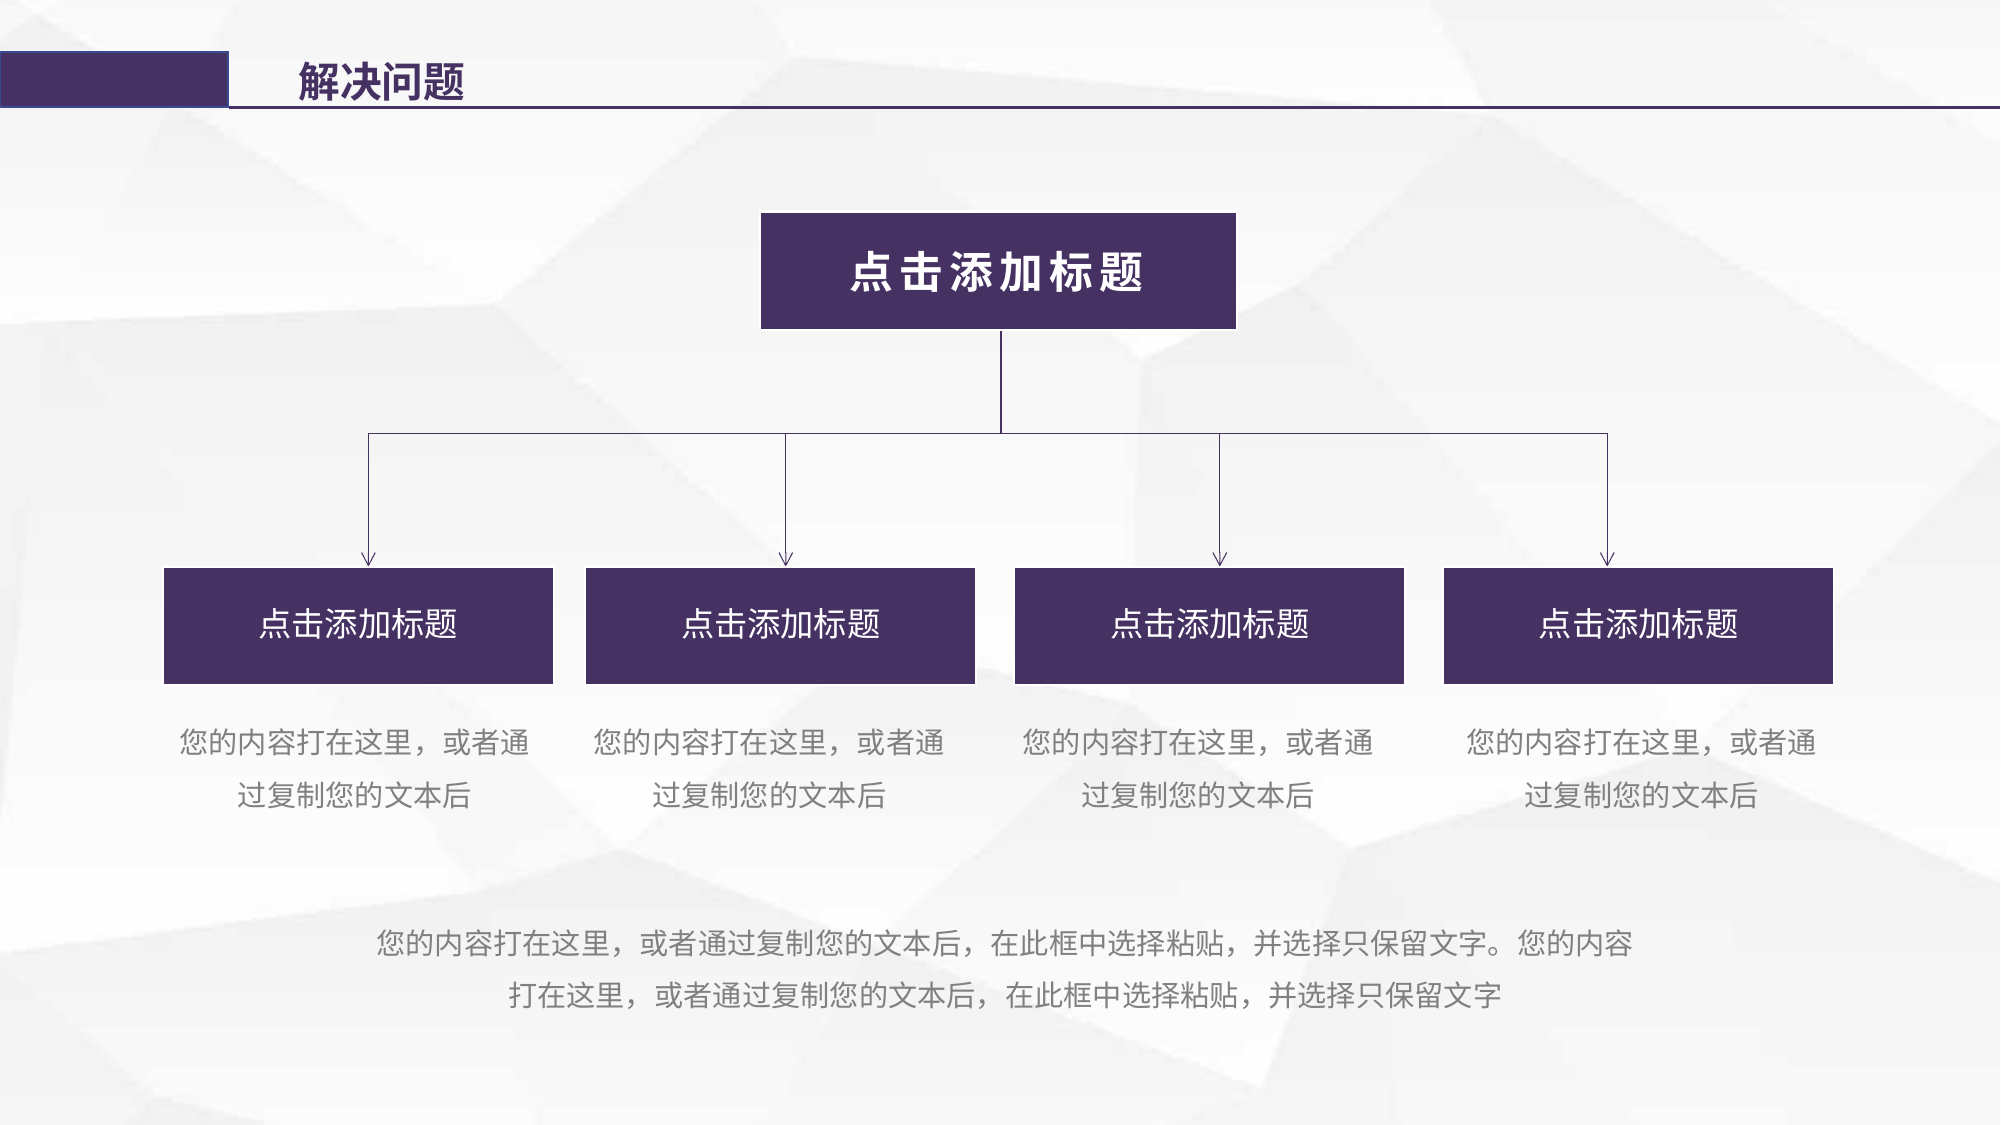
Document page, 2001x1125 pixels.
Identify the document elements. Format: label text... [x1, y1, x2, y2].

text_box 您的内容打在这里，或者通过复制您的文本后 [990, 697, 1406, 822]
text_box [0, 51, 229, 108]
text_box 解决问题 [283, 48, 822, 107]
text_box 解决问题 [283, 108, 822, 113]
text_box 您的内容打在这里，或者通过复制您的文本后 [1434, 697, 1849, 822]
text_box 您的内容打在这里，或者通过复制您的文本后 [562, 697, 977, 822]
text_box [162, 211, 1835, 686]
text_box 您的内容打在这里，或者通过复制您的文本后，在此框中选择粘贴，并选择只保留文字。您的内容打在这里，或者通过复制您的文本后，在此框中选择粘贴，并选择只保留文字 [349, 897, 1661, 1023]
picture [0, 0, 2001, 1125]
text_box 您的内容打在这里，或者通过复制您的文本后 [147, 697, 562, 822]
